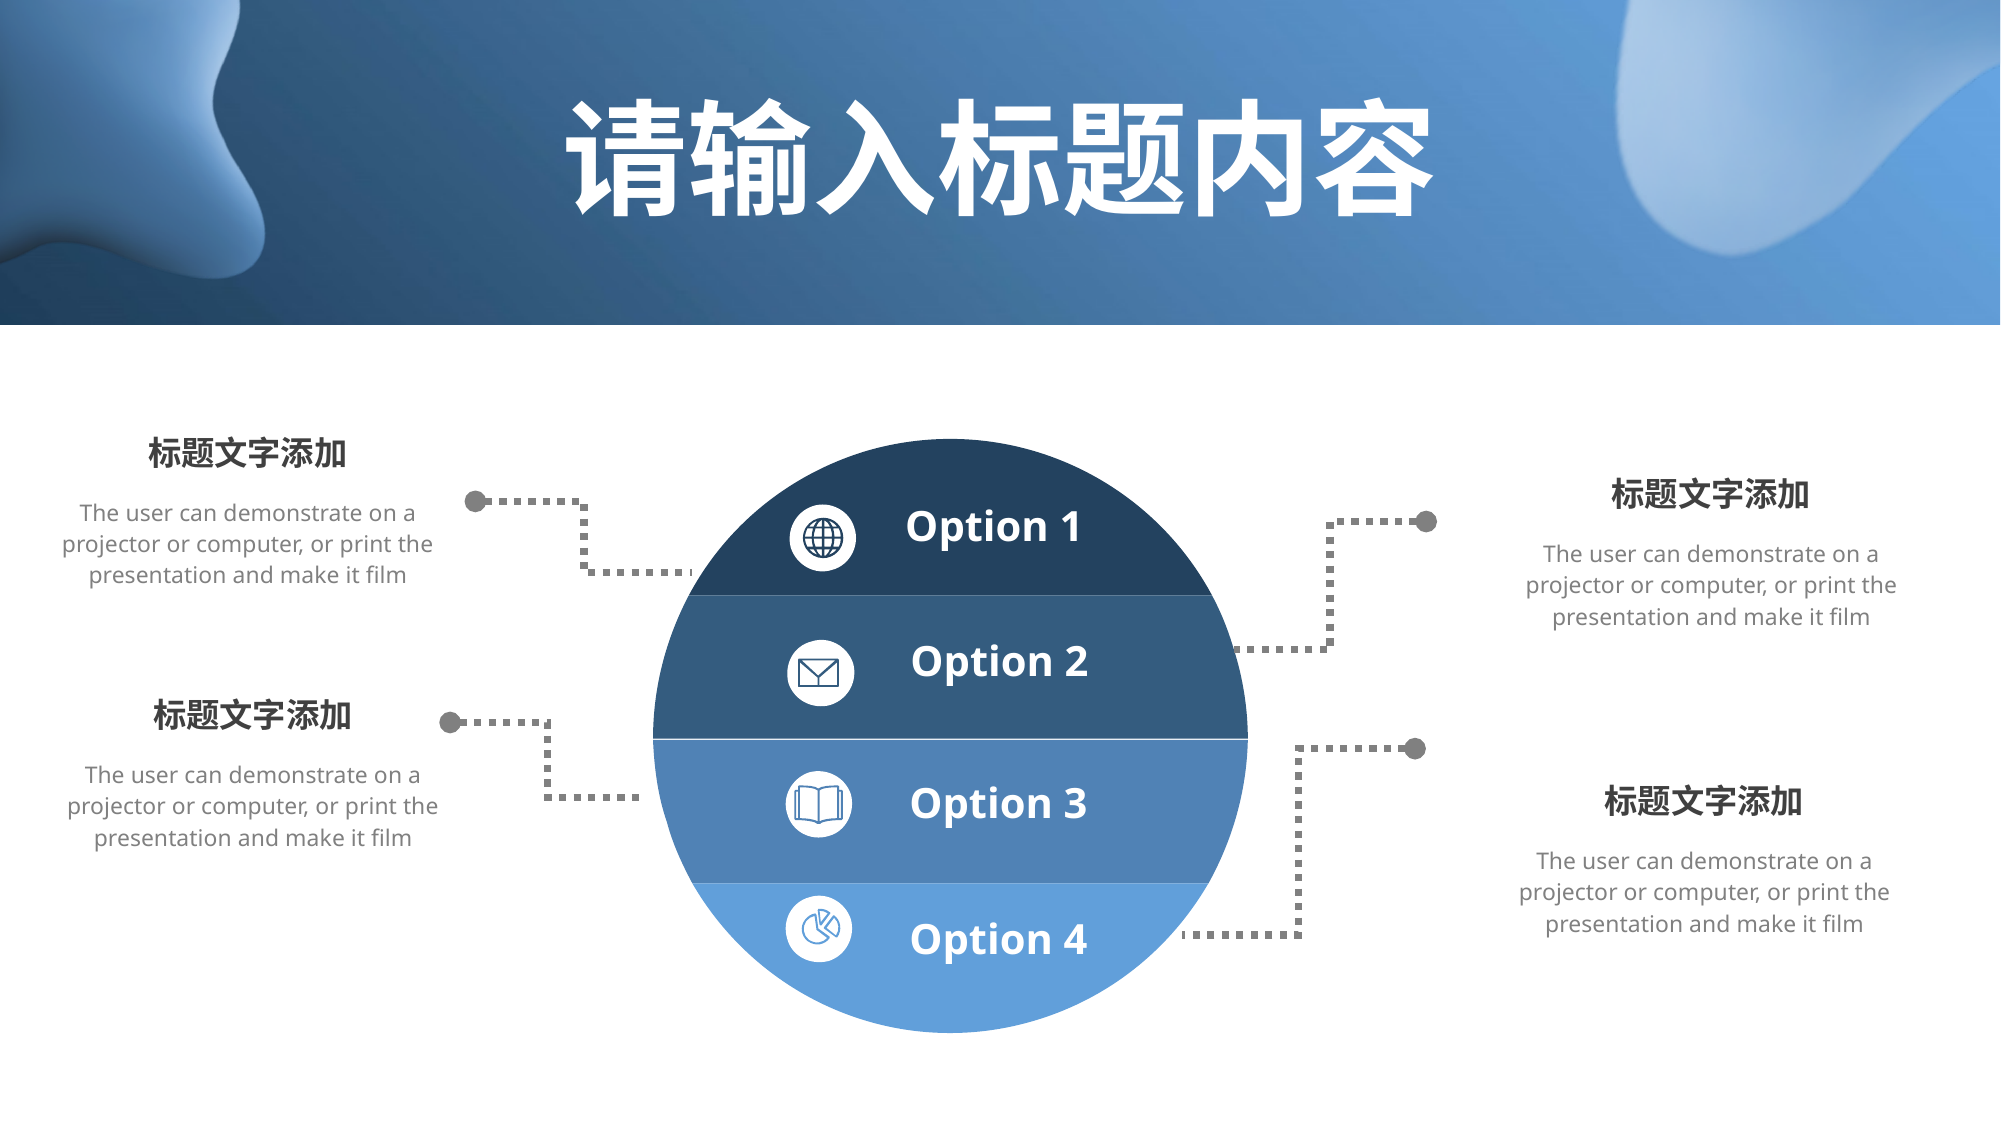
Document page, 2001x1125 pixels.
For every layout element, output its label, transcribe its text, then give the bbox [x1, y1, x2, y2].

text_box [1182, 748, 1415, 936]
text_box Option 1 [890, 492, 1105, 558]
text_box [794, 785, 843, 824]
text_box Option 2 [895, 627, 1131, 693]
text_box [789, 504, 857, 572]
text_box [18, 424, 478, 611]
text_box [653, 739, 1248, 883]
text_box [1233, 521, 1427, 650]
picture [0, 0, 2001, 325]
text_box [692, 883, 1182, 1034]
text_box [1481, 465, 1942, 653]
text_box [478, 501, 693, 573]
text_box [23, 686, 483, 874]
text_box [787, 639, 855, 707]
text_box [798, 658, 839, 687]
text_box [799, 908, 843, 945]
text_box Option 4 [894, 905, 1105, 971]
text_box [653, 595, 1248, 739]
text_box [802, 517, 844, 559]
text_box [1474, 772, 1935, 960]
text_box [689, 438, 1212, 595]
text_box Option 3 [894, 769, 1126, 835]
text_box [785, 895, 853, 963]
text_box [785, 771, 853, 838]
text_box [483, 722, 646, 798]
